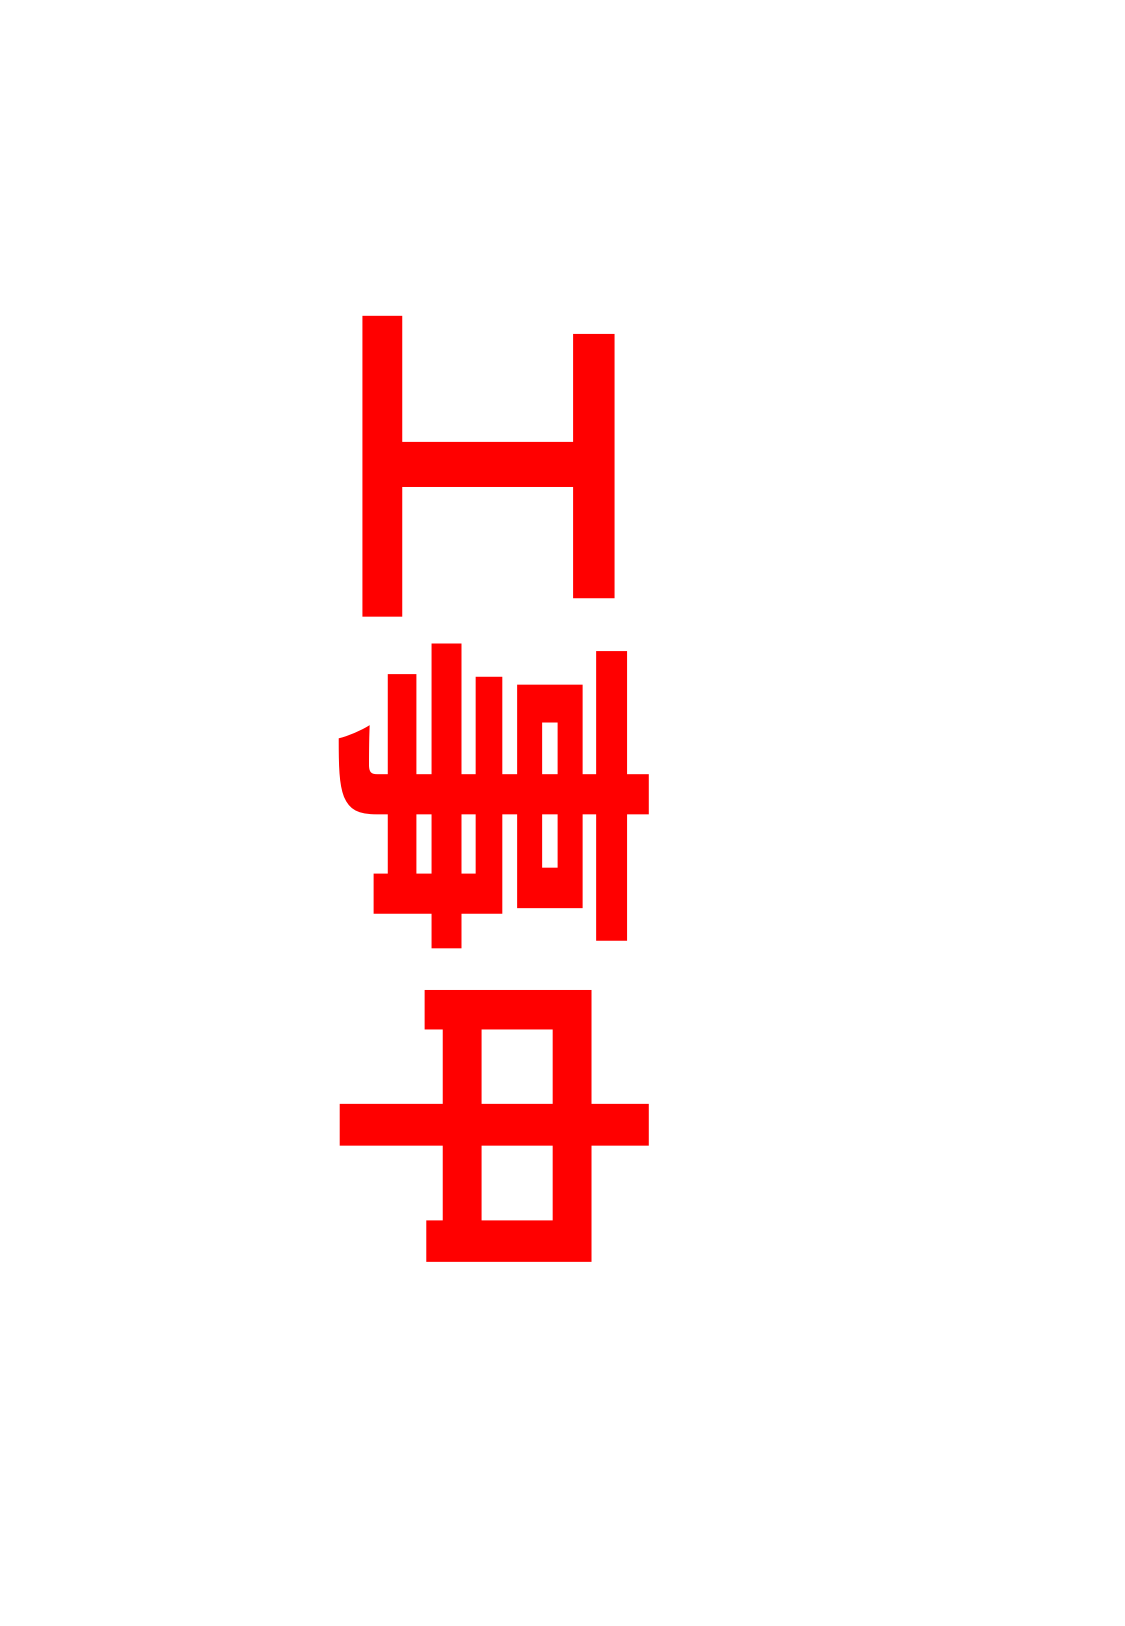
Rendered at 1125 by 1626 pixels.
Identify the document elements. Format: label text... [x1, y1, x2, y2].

text_box 工事中 [296, 288, 806, 1304]
